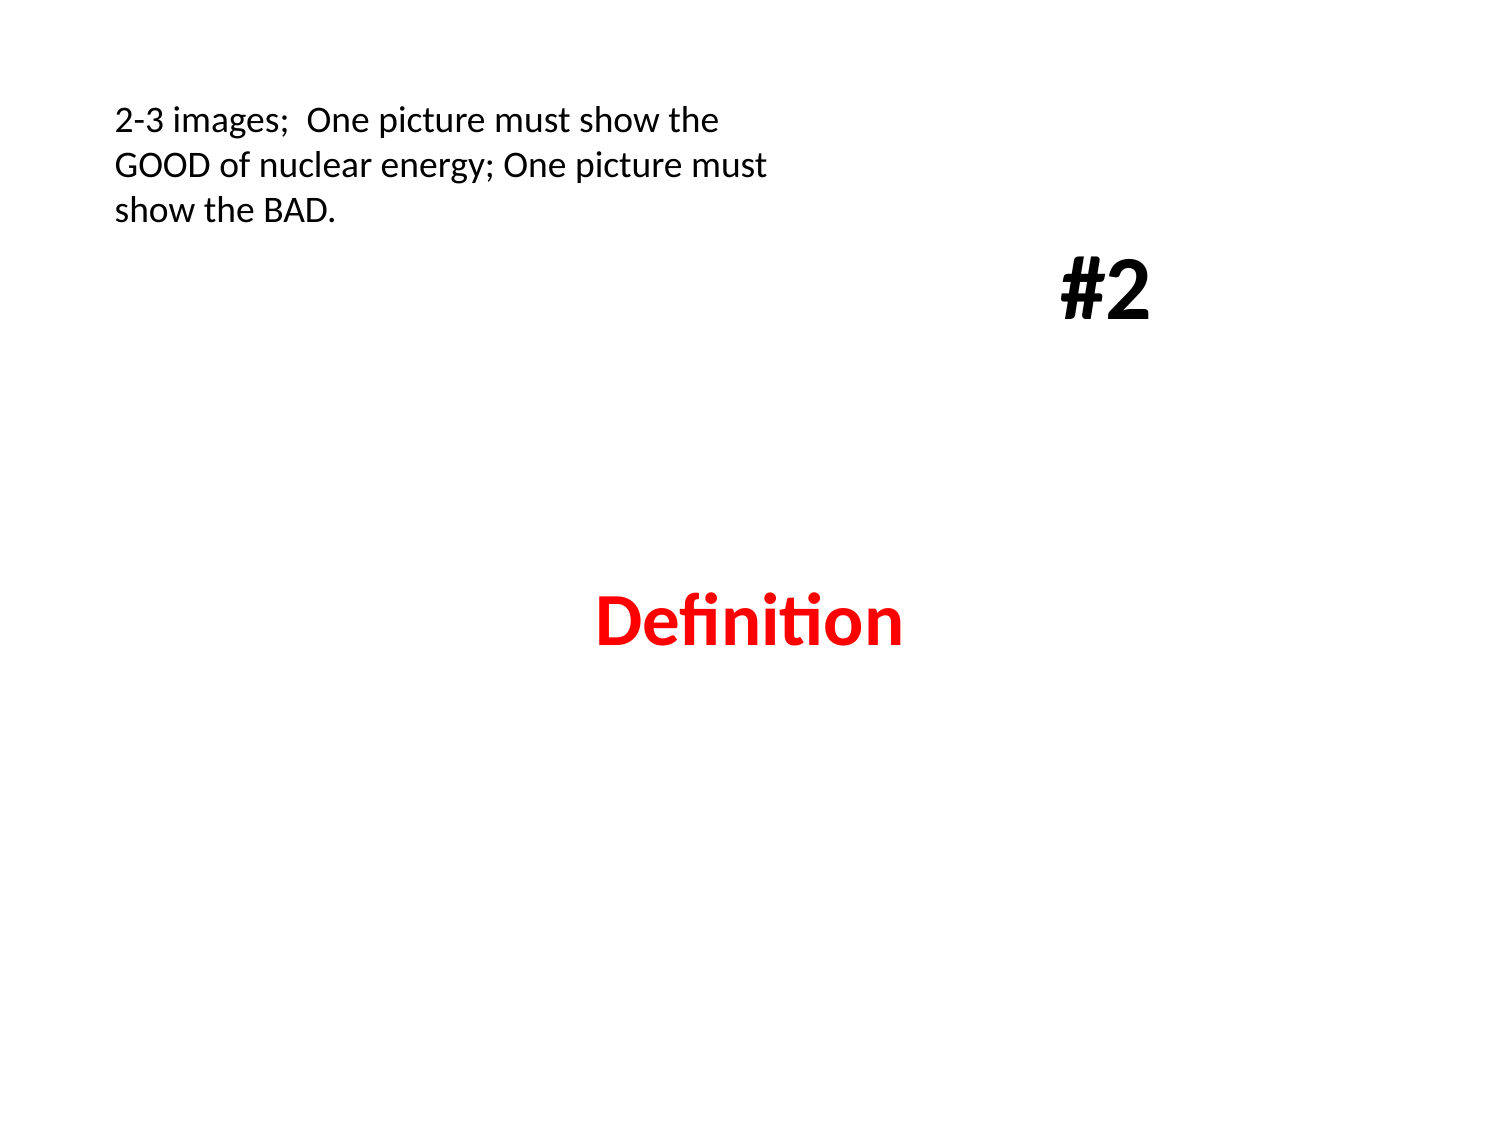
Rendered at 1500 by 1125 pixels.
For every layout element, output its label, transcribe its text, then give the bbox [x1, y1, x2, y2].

text_box 2-3 images; One picture must show the GOOD of nuclear energy; One picture must show the BAD. [99, 87, 788, 238]
subtitle Definition [75, 562, 1425, 838]
title #2 [875, 125, 1338, 441]
